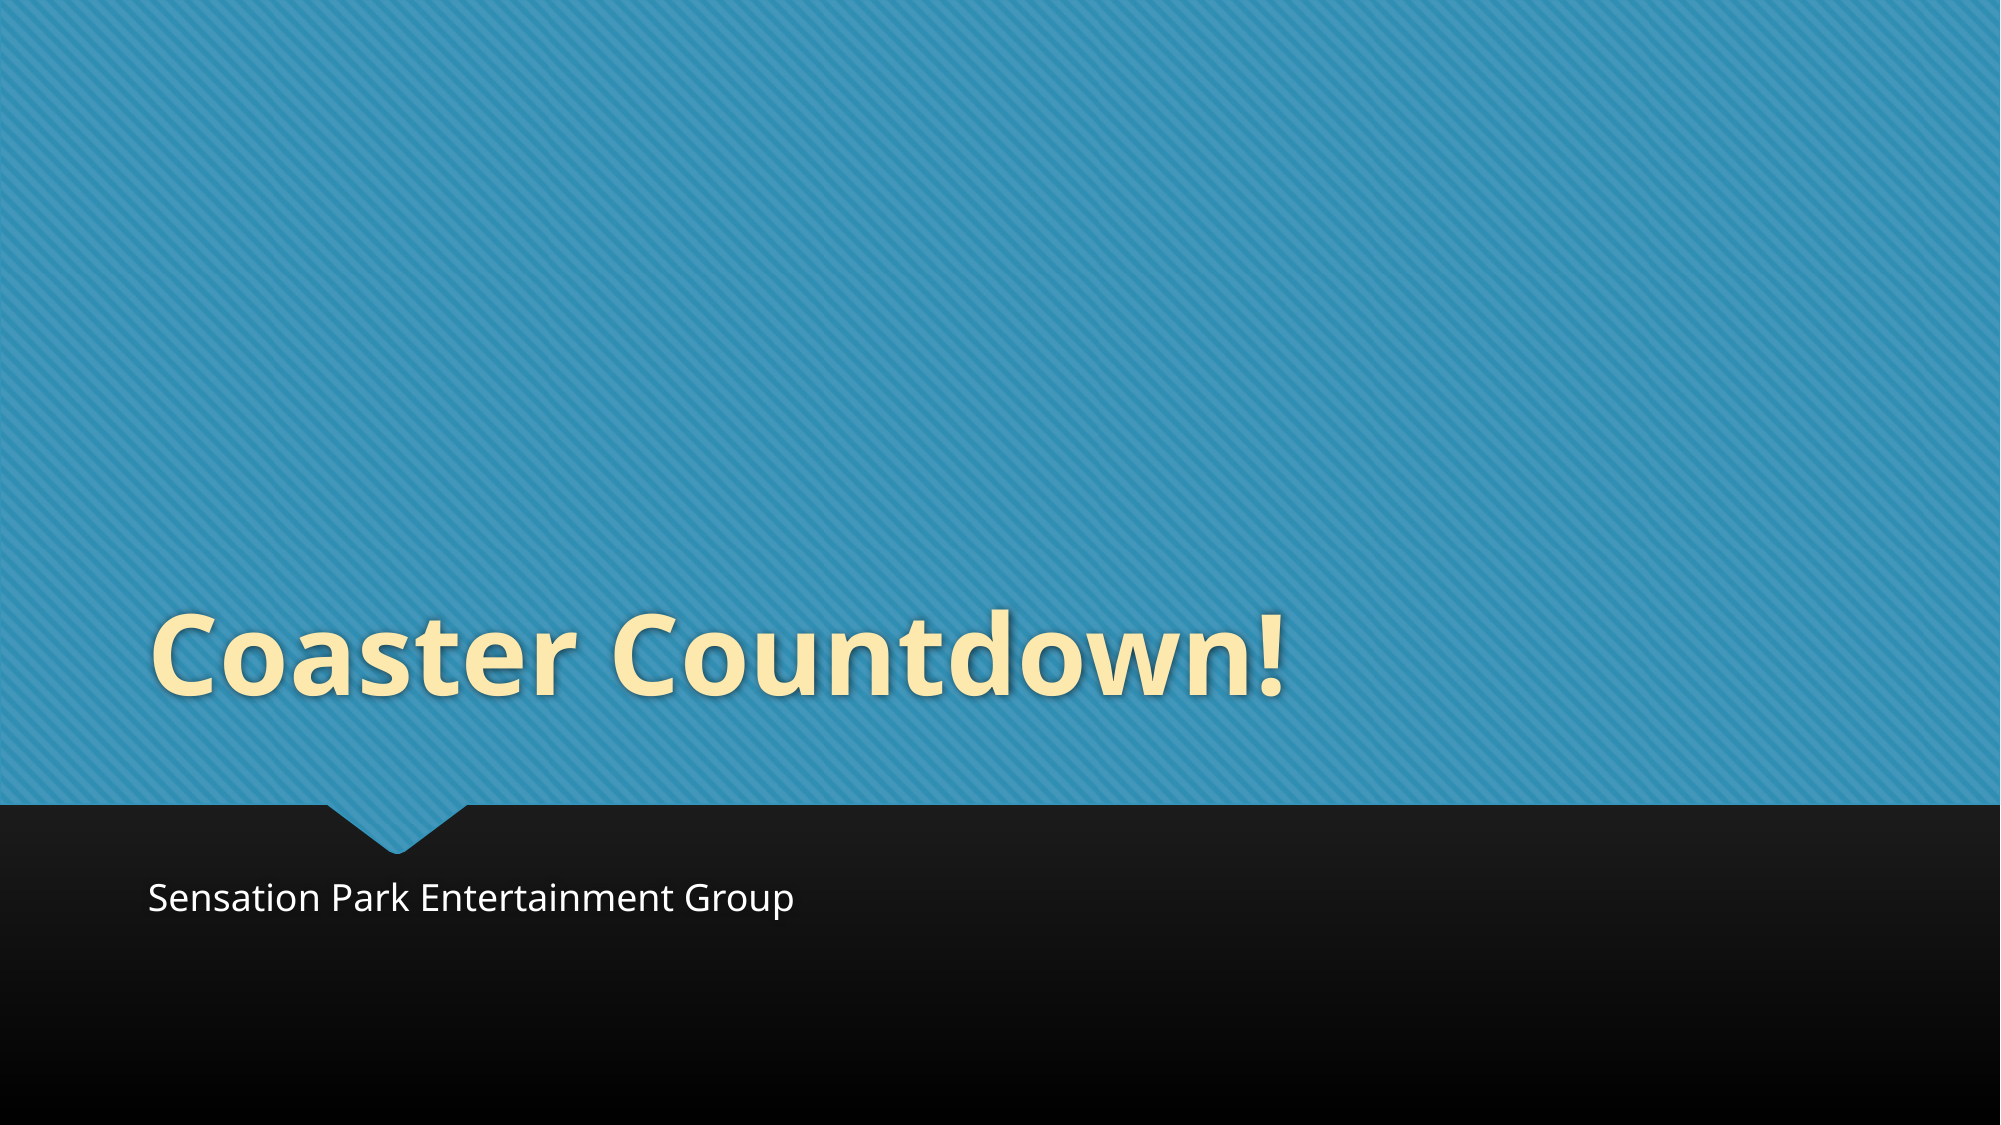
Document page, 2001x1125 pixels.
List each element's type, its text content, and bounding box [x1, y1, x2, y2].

subtitle Sensation Park Entertainment Group [132, 866, 1868, 938]
title Coaster Countdown! [132, 237, 1868, 726]
